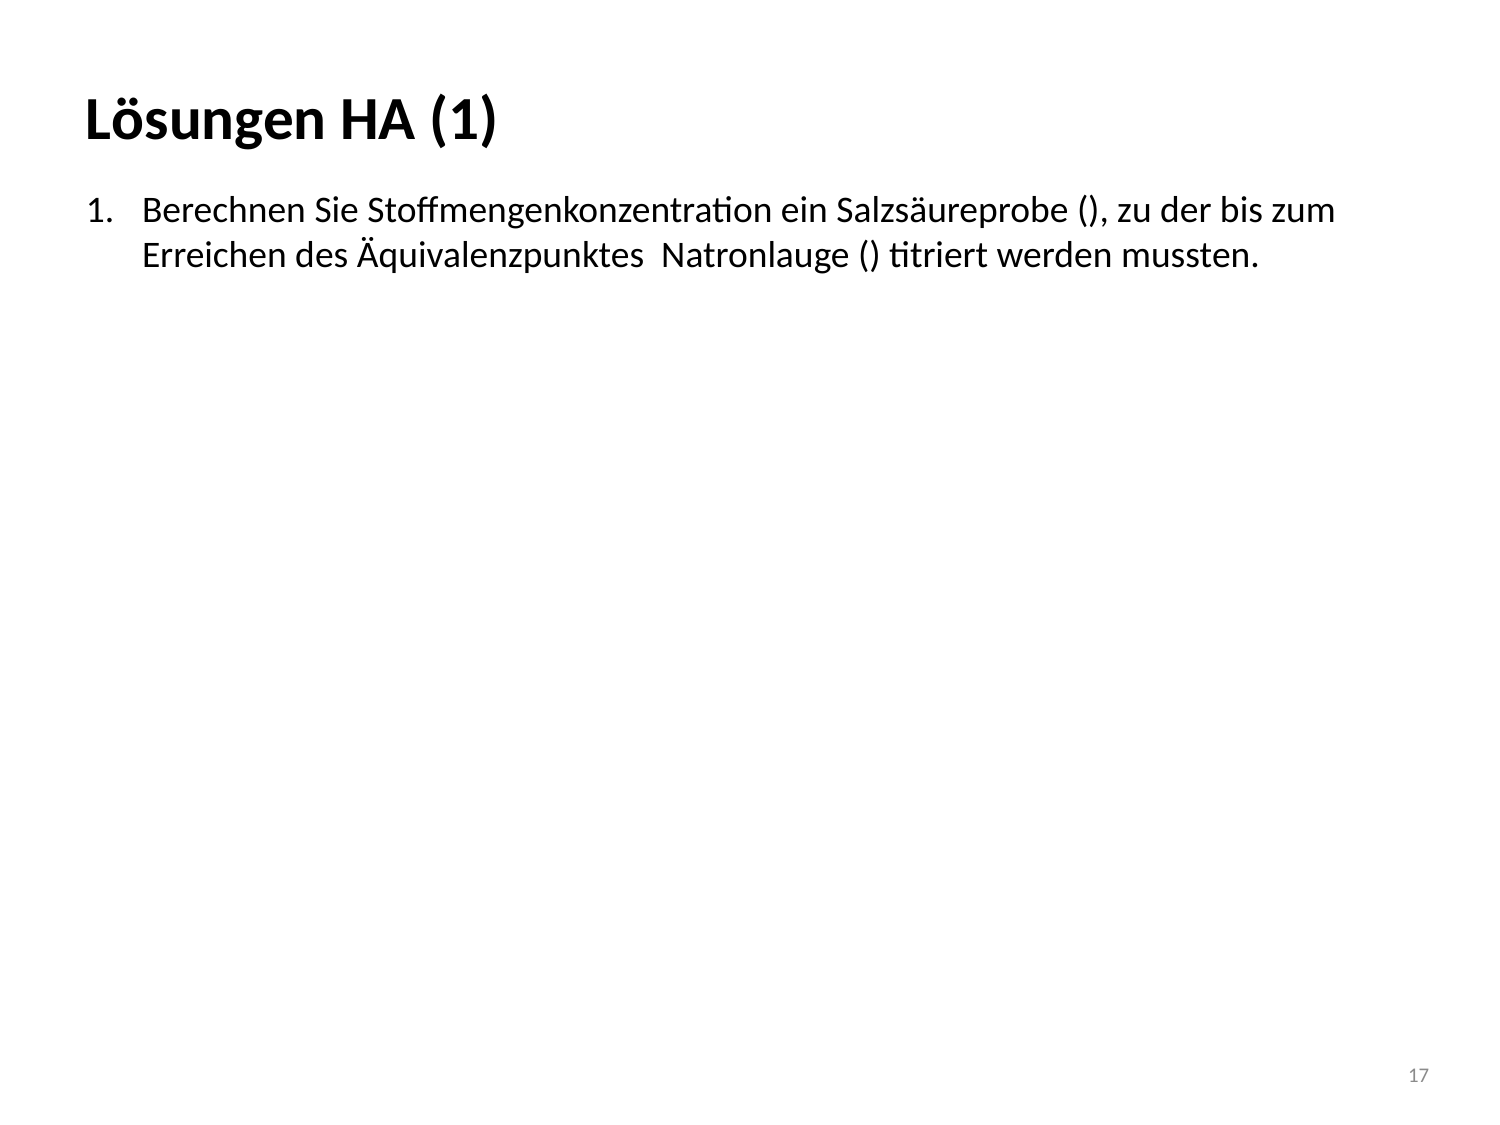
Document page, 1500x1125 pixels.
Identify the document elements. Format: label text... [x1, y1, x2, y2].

slide_number 17 [1311, 1051, 1430, 1087]
title Lösungen HA (1) [70, 70, 1430, 160]
